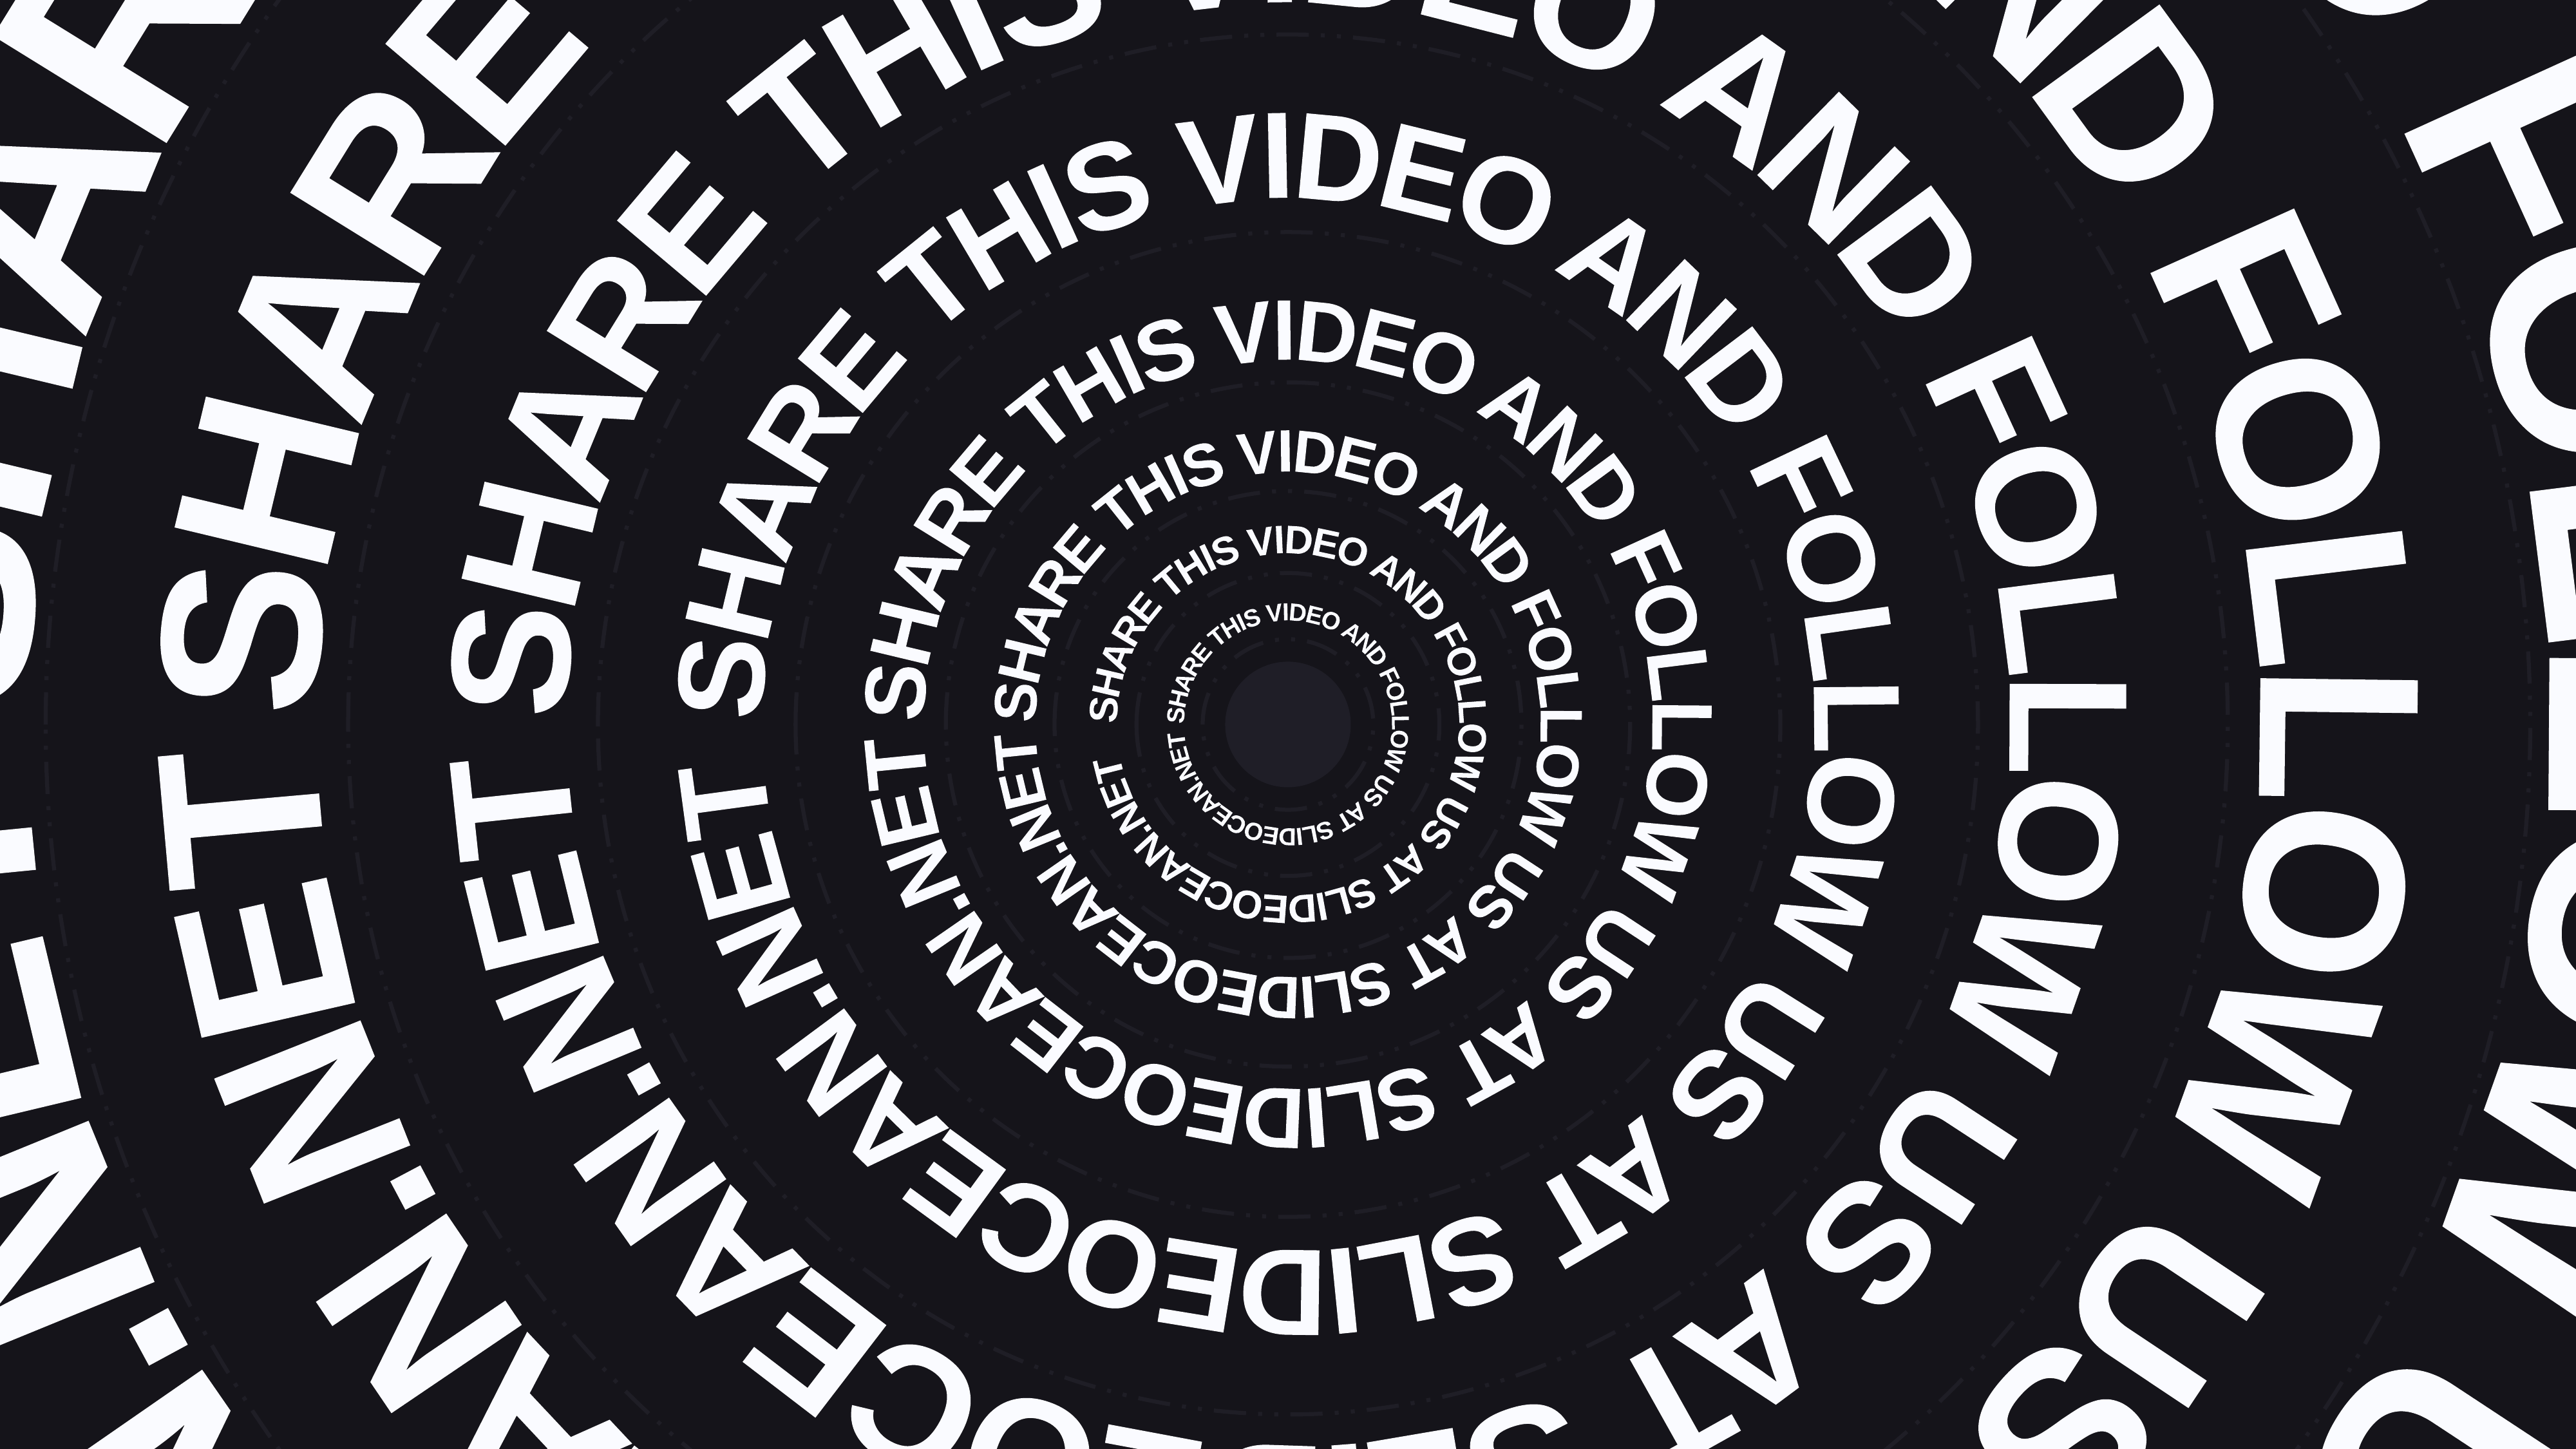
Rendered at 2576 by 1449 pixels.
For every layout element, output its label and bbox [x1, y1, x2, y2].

text_box [44, 0, 2532, 1449]
text_box [1202, 638, 1374, 811]
